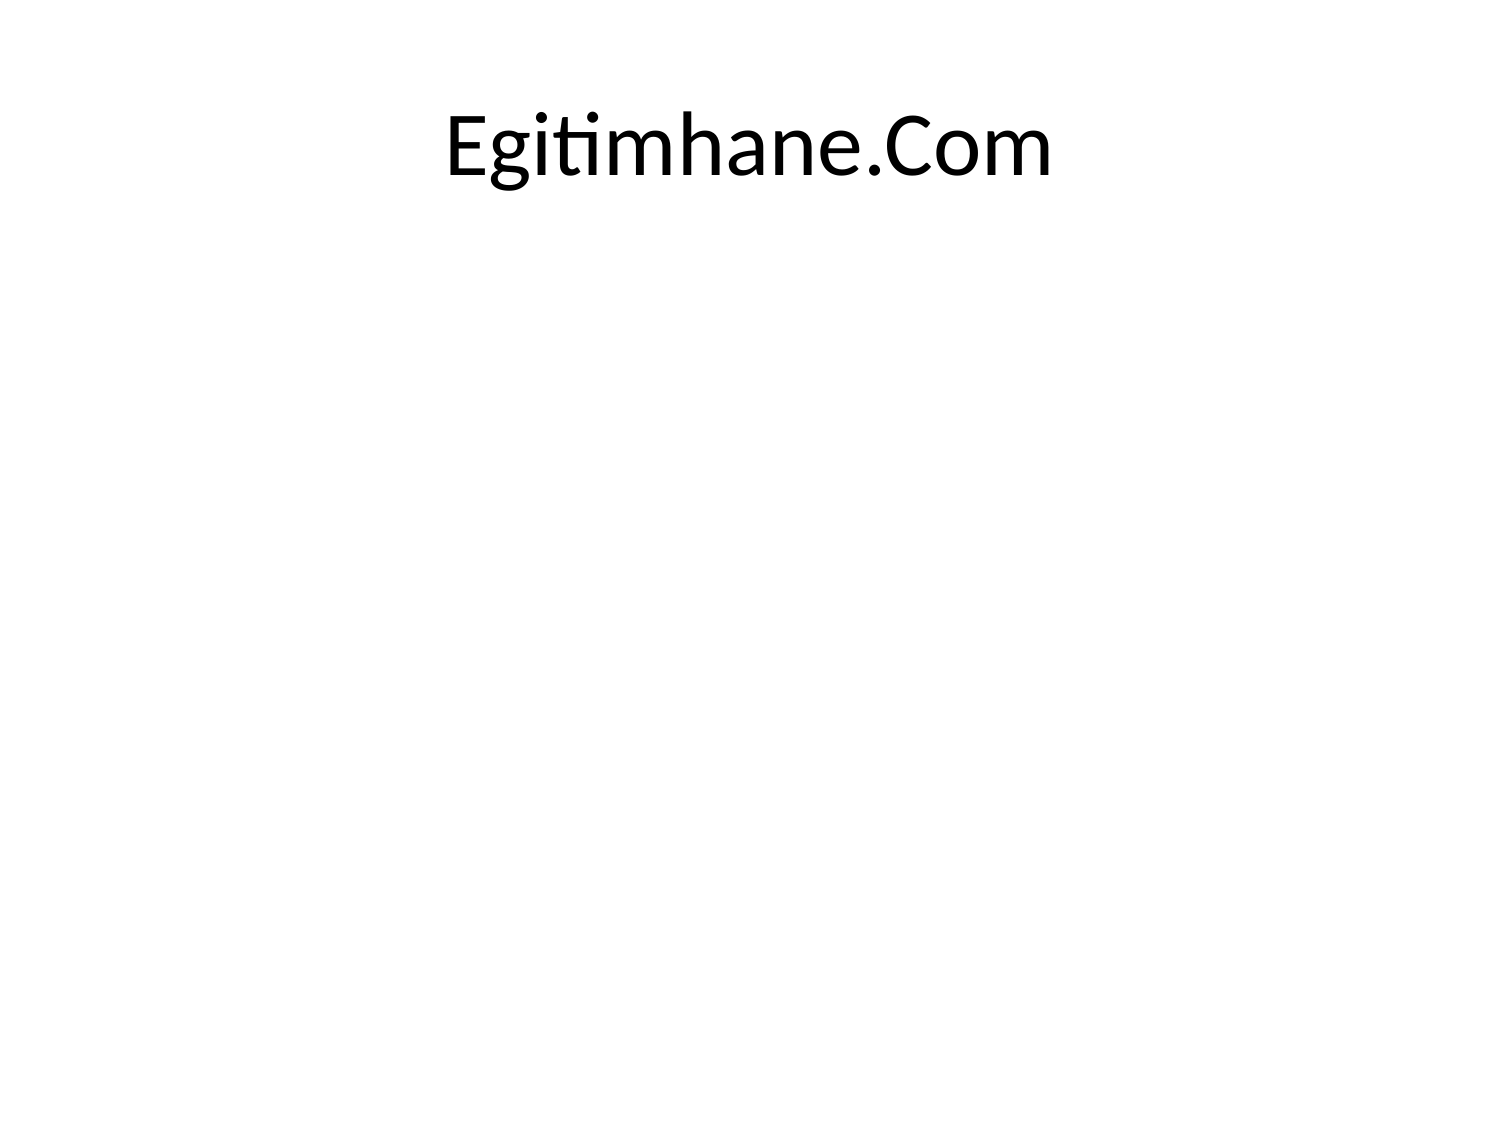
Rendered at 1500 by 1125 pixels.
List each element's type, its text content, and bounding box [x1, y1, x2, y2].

title Egitimhane.Com [75, 45, 1425, 233]
